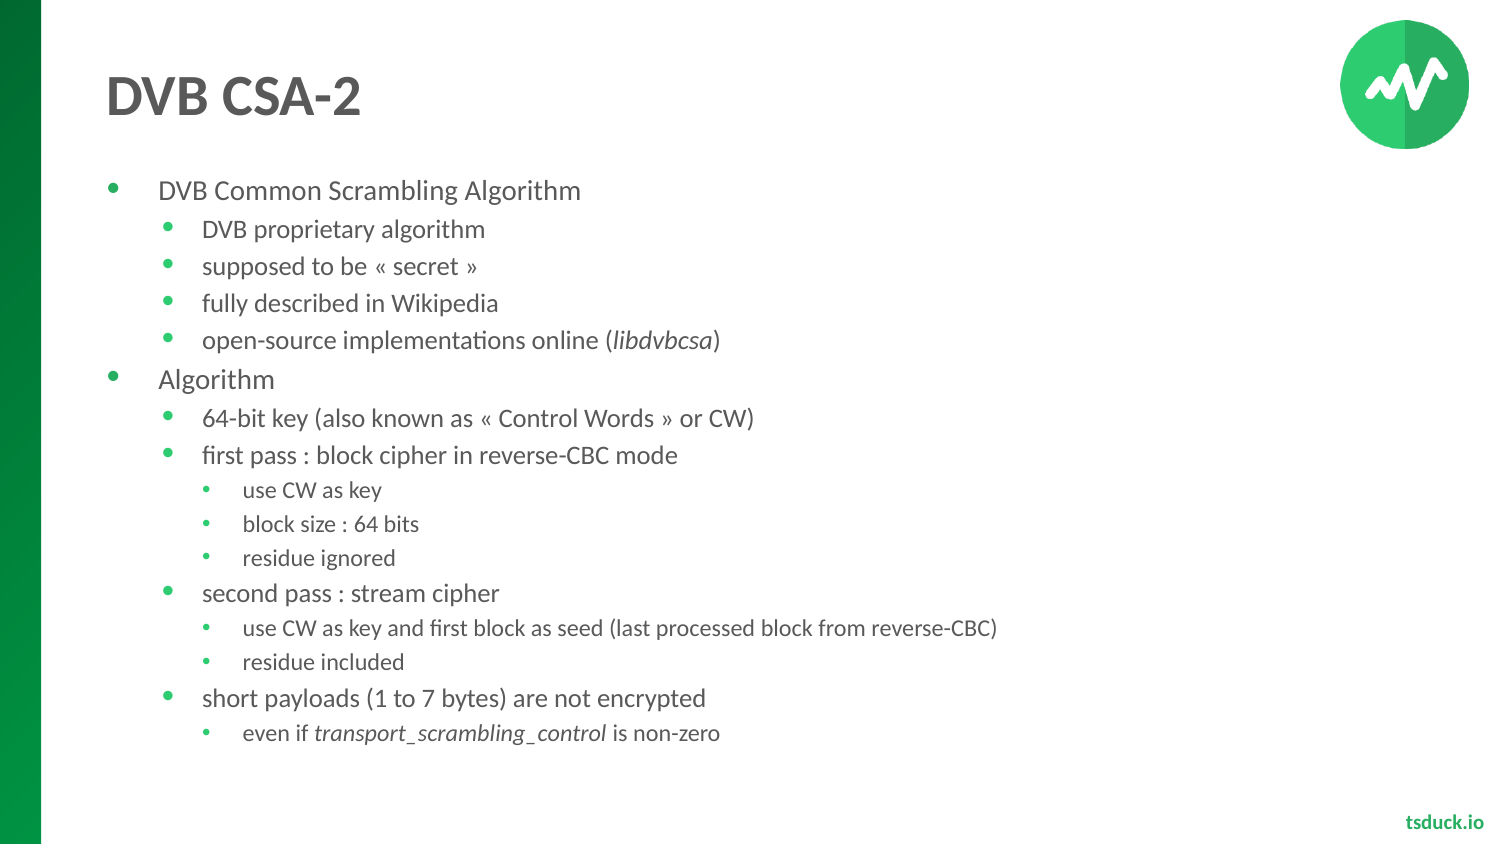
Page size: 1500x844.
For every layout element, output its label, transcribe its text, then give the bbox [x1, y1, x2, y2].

title DVB CSA-2 [91, 38, 1333, 146]
list DVB Common Scrambling Algorithm DVB proprietary algorithm supposed to be « secret » fully described in Wikipedia open-source implementations online (libdvbcsa) Algorithm 64-bit key (also known as « Control Words » or CW) first pass : block cipher in reverse-CBC mode use CW as key block size : 64 bits residue ignored second pass : stream cipher use CW as key and first block as seed (last processed block from reverse-CBC) residue included short payloads (1 to 7 bytes) are not encrypted even if transport_scrambling_control is non-zero [91, 164, 1454, 759]
picture [1340, 20, 1469, 149]
